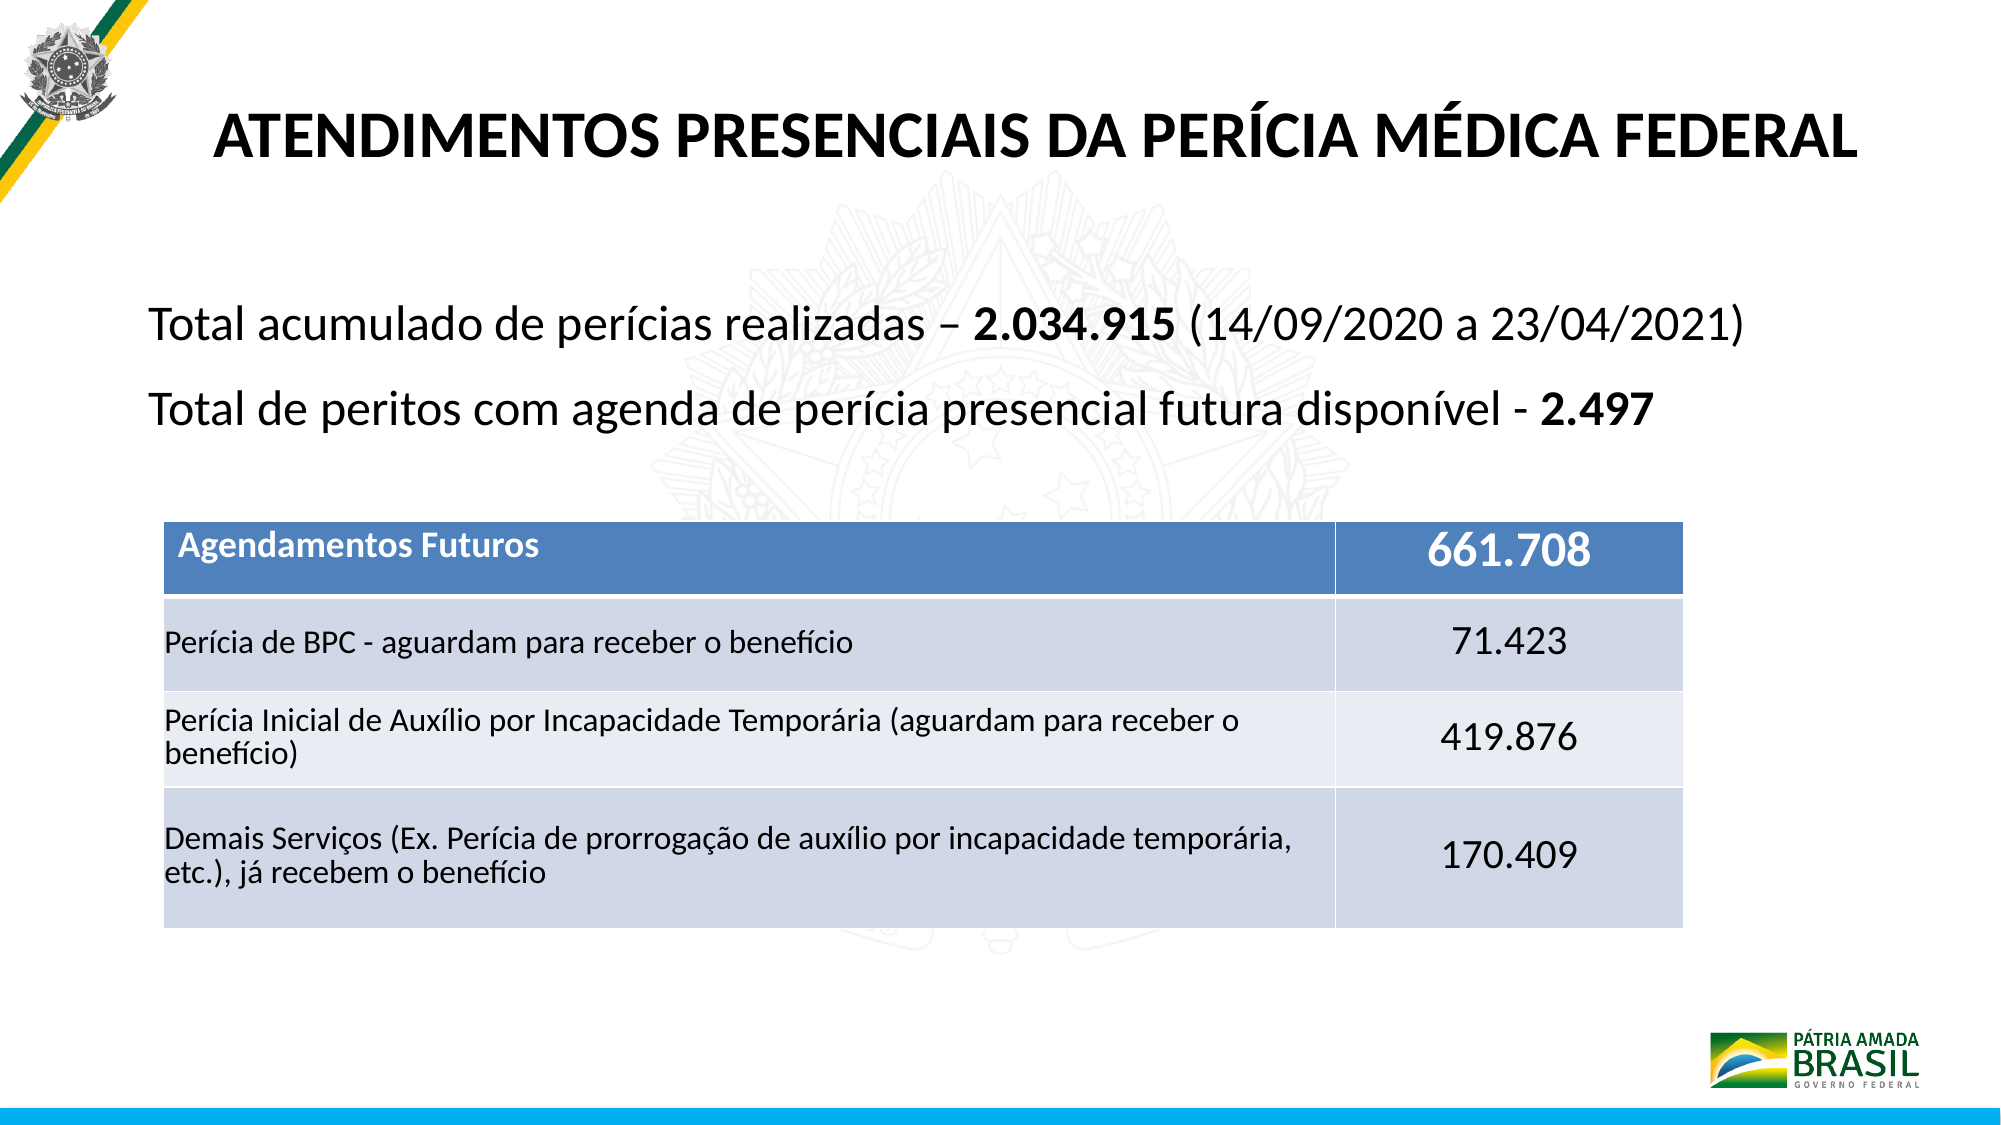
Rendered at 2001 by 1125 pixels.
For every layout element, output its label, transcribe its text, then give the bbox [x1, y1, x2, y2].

table_cell Perícia Inicial de Auxílio por Incapacidade Temporária (aguardam para receber o benefício) [164, 692, 1335, 786]
table_cell Demais Serviços (Ex. Perícia de prorrogação de auxílio por incapacidade temporária, etc.), já recebem o benefício [164, 788, 1335, 928]
table_cell Perícia de BPC - aguardam para receber o benefício [164, 599, 1335, 691]
picture [0, 0, 2000, 1107]
table_cell 419.876 [1336, 692, 1683, 786]
text_box ATENDIMENTOS PRESENCIAIS DA PERÍCIA MÉDICA FEDERAL Total acumulado de perícias realizadas – 2.034.915 (14/09/2020 a 23/04/2021) Total de peritos com agenda de perícia presencial futura disponível - 2.497 [133, 83, 1940, 743]
table_cell 170.409 [1336, 788, 1683, 928]
table_cell 71.423 [1336, 599, 1683, 691]
table_header 661.708 [1336, 522, 1683, 594]
table_header Agendamentos Futuros [164, 522, 1335, 594]
